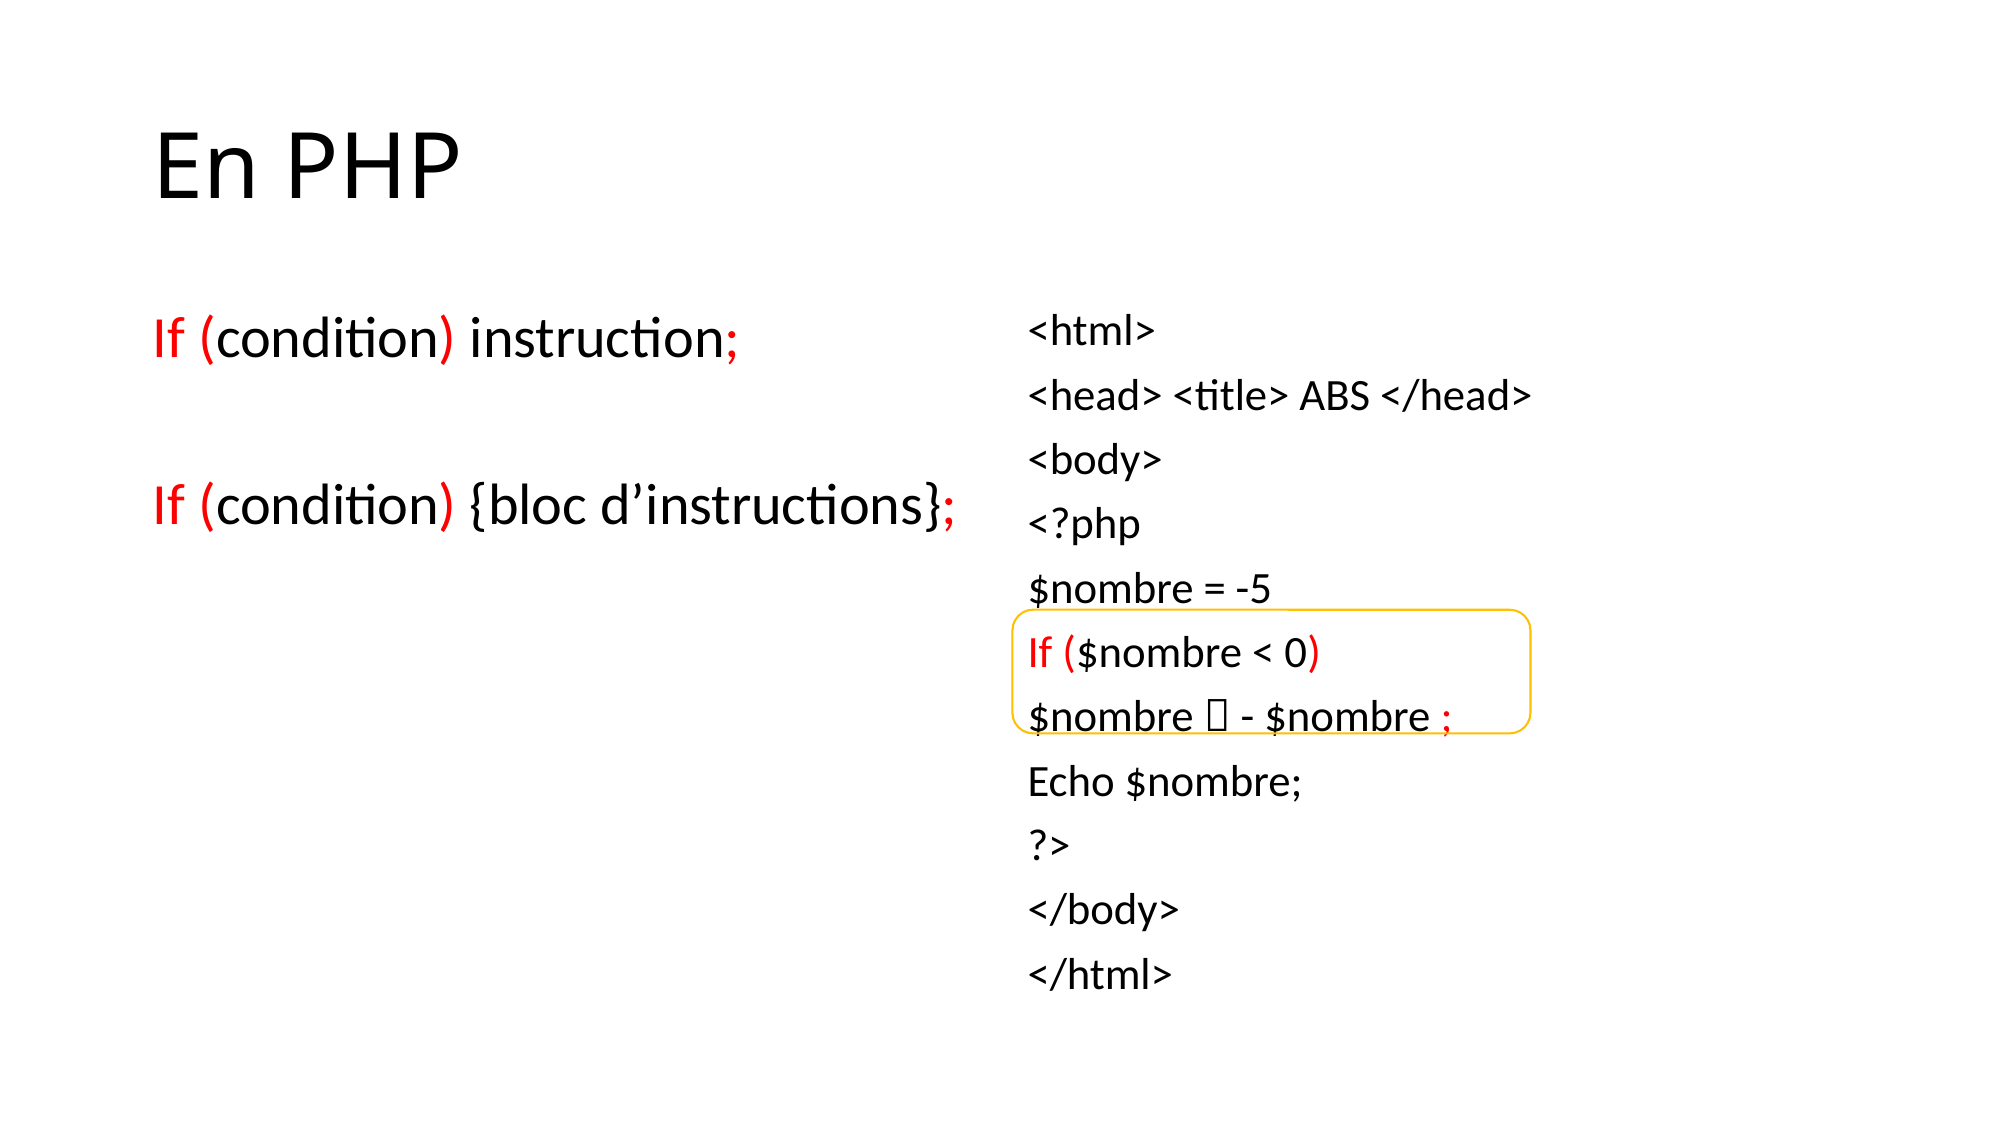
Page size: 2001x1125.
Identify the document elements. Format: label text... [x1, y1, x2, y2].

list <html> <head> <title> ABS </head> <body> <?php $nombre = -5 If ($nombre < 0) $nombre  - $nombre ; Echo $nombre; ?> </body> </html> [1012, 299, 1863, 1014]
list If (condition) instruction; If (condition) {bloc d’instructions}; [137, 299, 988, 1014]
text_box [1011, 608, 1532, 735]
title En PHP [137, 59, 1863, 278]
